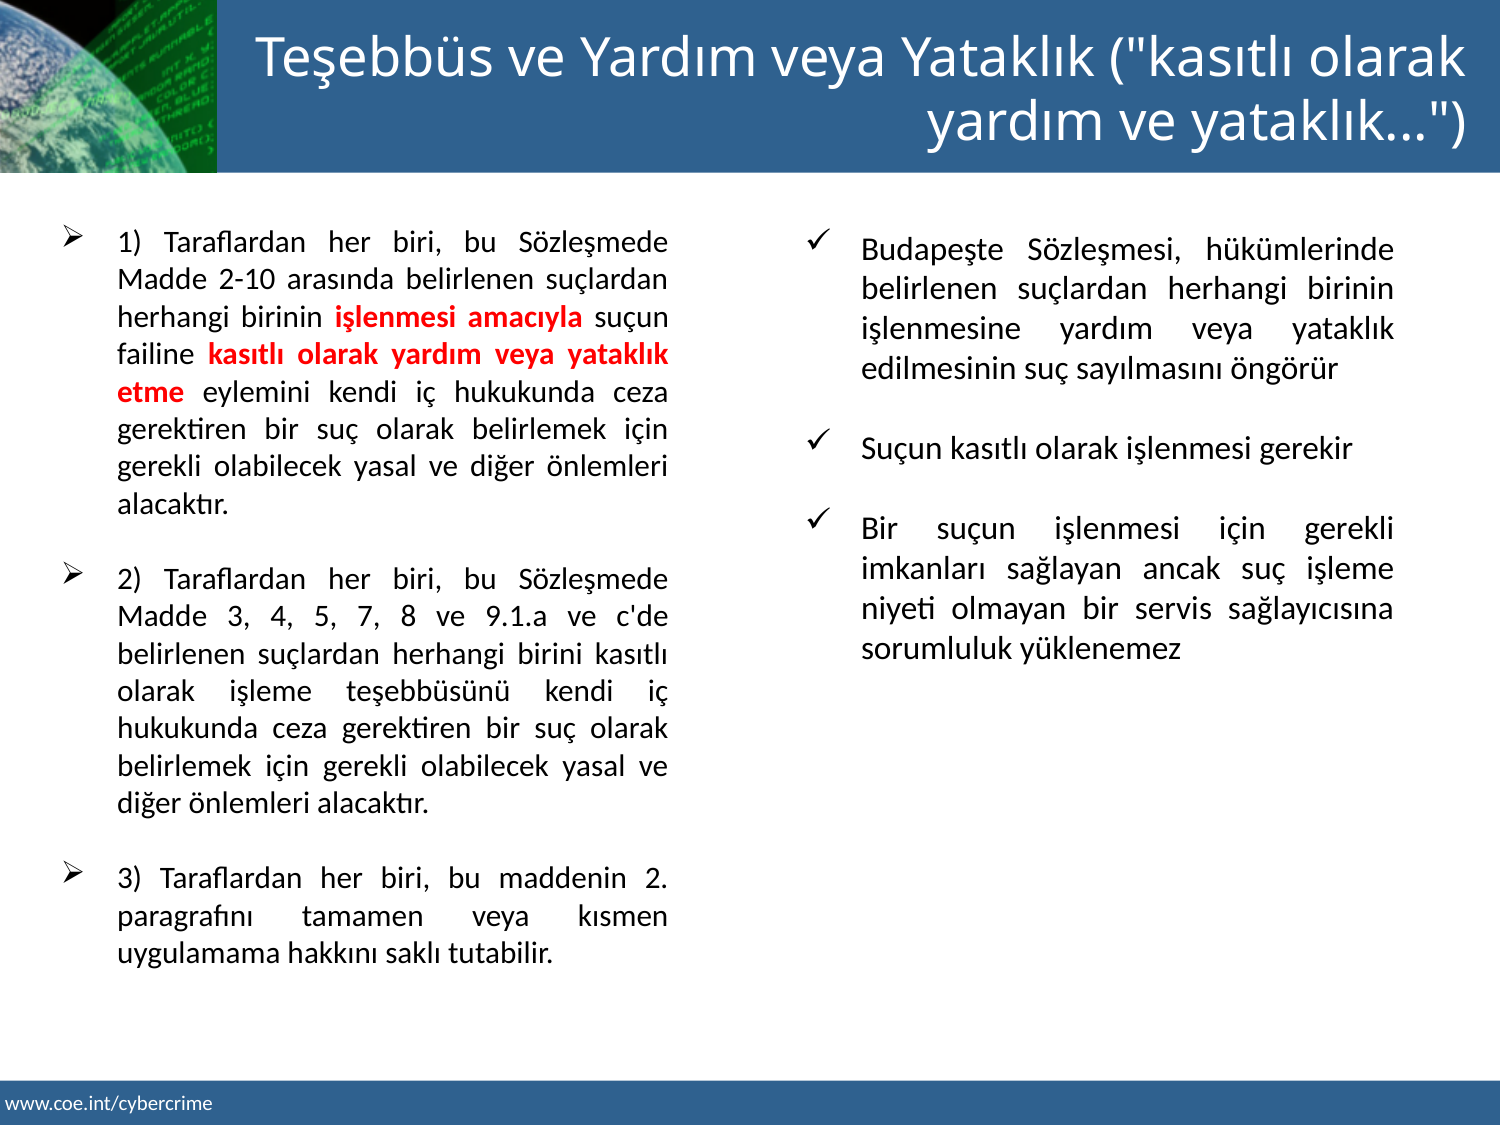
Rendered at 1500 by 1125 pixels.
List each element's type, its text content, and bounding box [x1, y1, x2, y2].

text_box 1) Taraflardan her biri, bu Sözleşmede Madde 2-10 arasında belirlenen suçlardan herhangi birinin işlenmesi amacıyla suçun failine kasıtlı olarak yardım veya yataklık etme eylemini kendi iç hukukunda ceza gerektiren bir suç olarak belirlemek için gerekli olabilecek yasal ve diğer önlemleri alacaktır. 2) Taraflardan her biri, bu Sözleşmede Madde 3, 4, 5, 7, 8 ve 9.1.a ve c'de belirlenen suçlardan herhangi birini kasıtlı olarak işleme teşebbüsünü kendi iç hukukunda ceza gerektiren bir suç olarak belirlemek için gerekli olabilecek yasal ve diğer önlemleri alacaktır. 3) Taraflardan her biri, bu maddenin 2. paragrafını tamamen veya kısmen uygulamama hakkını saklı tutabilir. [46, 213, 685, 978]
picture [0, 0, 217, 173]
text_box Teşebbüs ve Yardım veya Yataklık ("kasıtlı olarak yardım ve yataklık...") [230, 14, 1483, 160]
text_box Budapeşte Sözleşmesi, hükümlerinde belirlenen suçlardan herhangi birinin işlenmesine yardım veya yataklık edilmesinin suç sayılmasını öngörür Suçun kasıtlı olarak işlenmesi gerekir Bir suçun işlenmesi için gerekli imkanları sağlayan ancak suç işleme niyeti olmayan bir servis sağlayıcısına sorumluluk yüklenemez [789, 219, 1410, 674]
